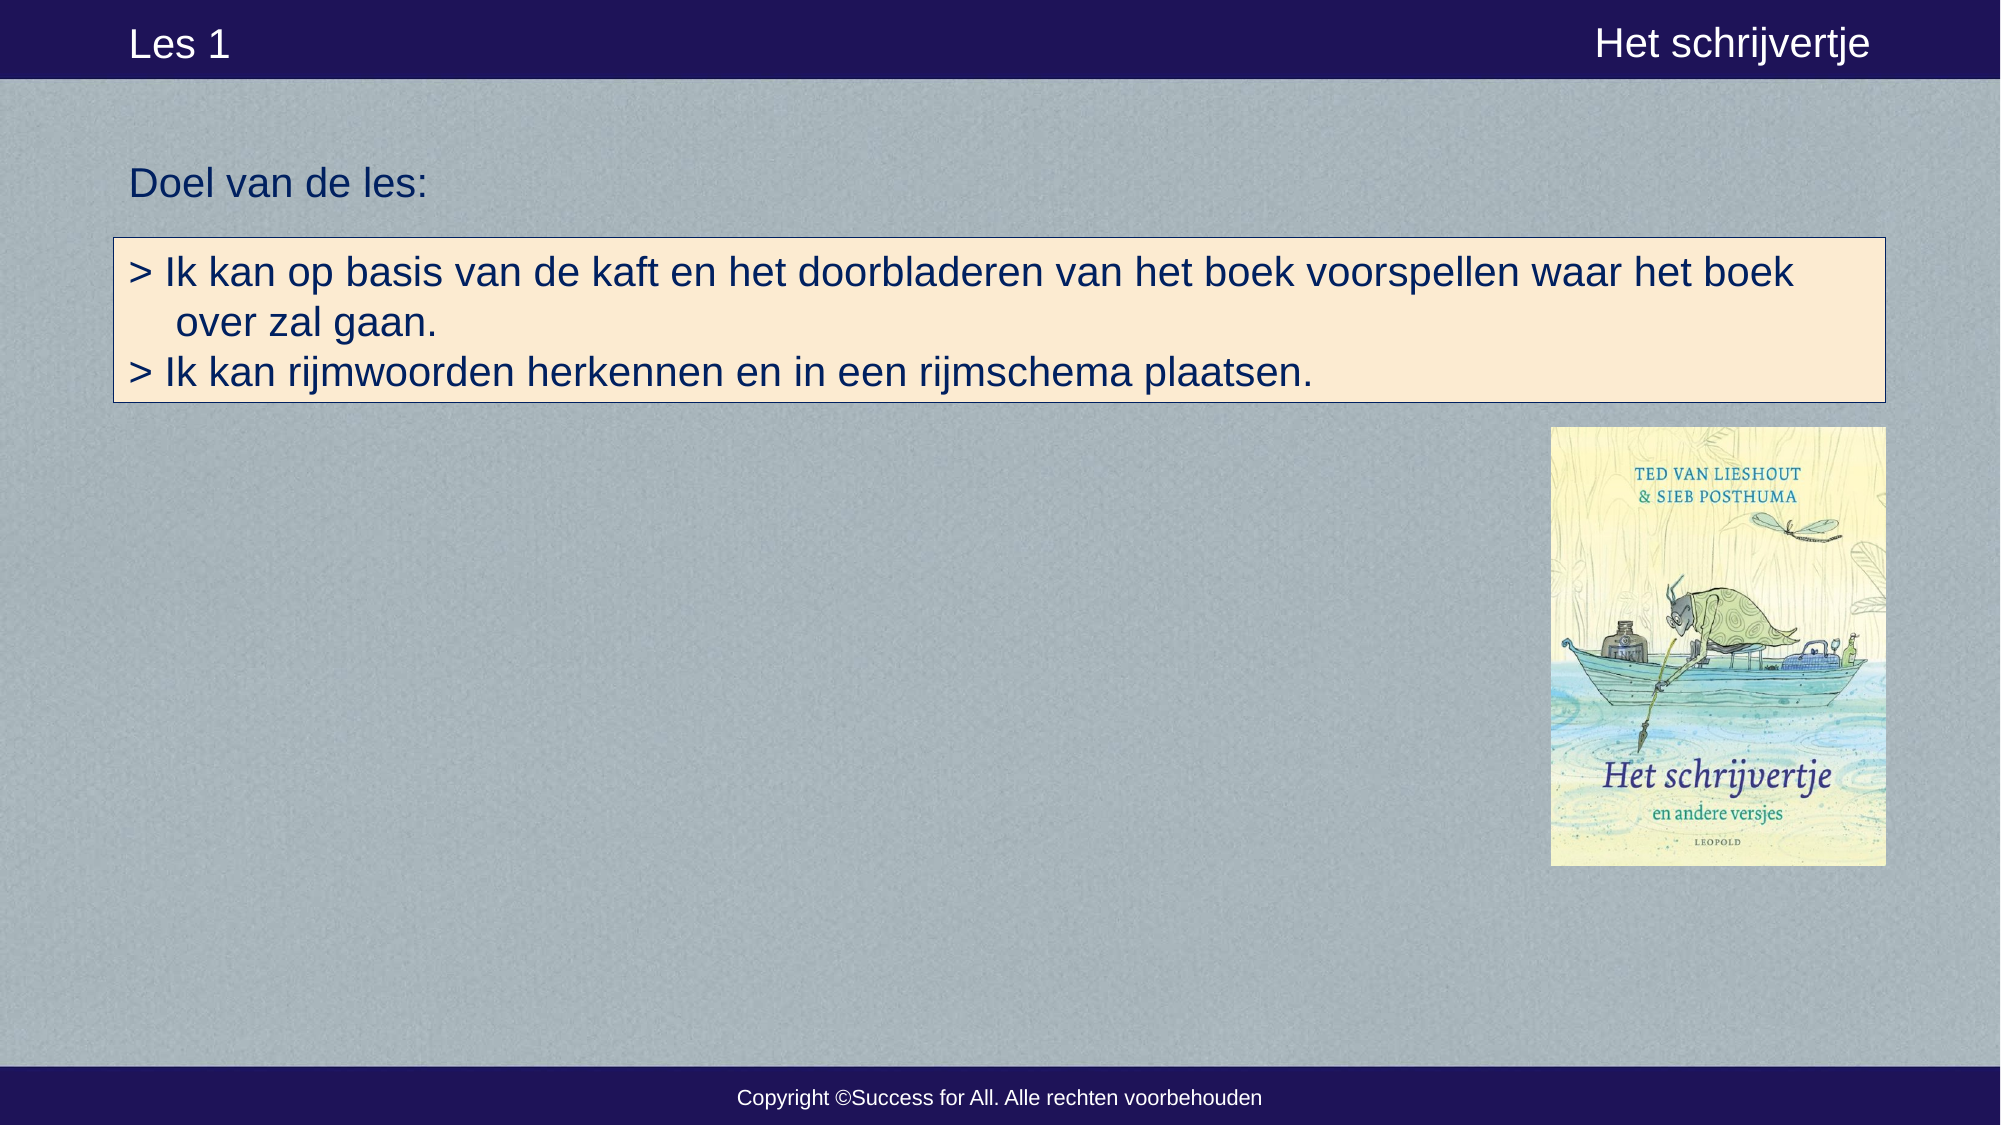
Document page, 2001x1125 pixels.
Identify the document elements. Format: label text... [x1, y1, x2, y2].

text_box > Ik kan op basis van de kaft en het doorbladeren van het boek voorspellen waar het boek over zal gaan. > Ik kan rijmwoorden herkennen en in een rijmschema plaatsen. [113, 237, 1886, 403]
text_box Copyright ©Success for All. Alle rechten voorbehouden [0, 1076, 2000, 1125]
text_box Doel van de les: [113, 148, 1635, 214]
picture [0, 0, 2001, 1125]
text_box Les 1 [114, 9, 354, 75]
text_box Het schrijvertje [999, 8, 1886, 73]
